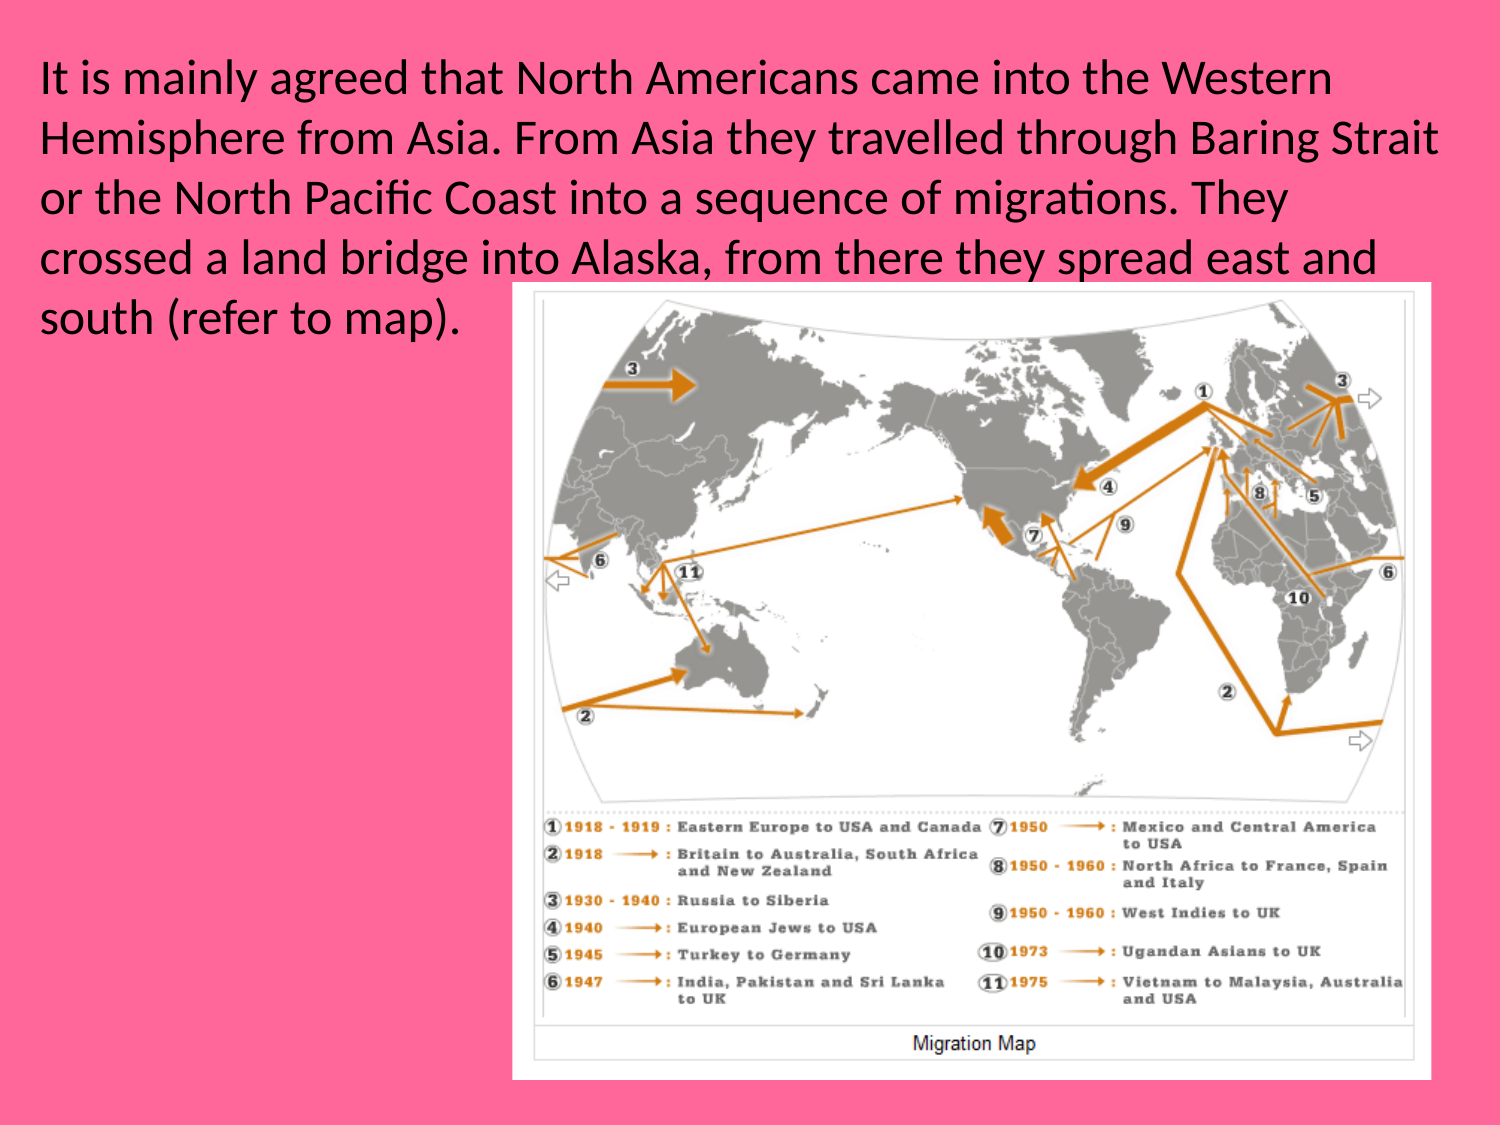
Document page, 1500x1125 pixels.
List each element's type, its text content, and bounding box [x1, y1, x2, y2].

picture [512, 281, 1432, 1080]
text_box It is mainly agreed that North Americans came into the Western Hemisphere from Asia. From Asia they travelled through Baring Strait or the North Pacific Coast into a sequence of migrations. They crossed a land bridge into Alaska, from there they spread east and south (refer to map). [24, 37, 1463, 398]
